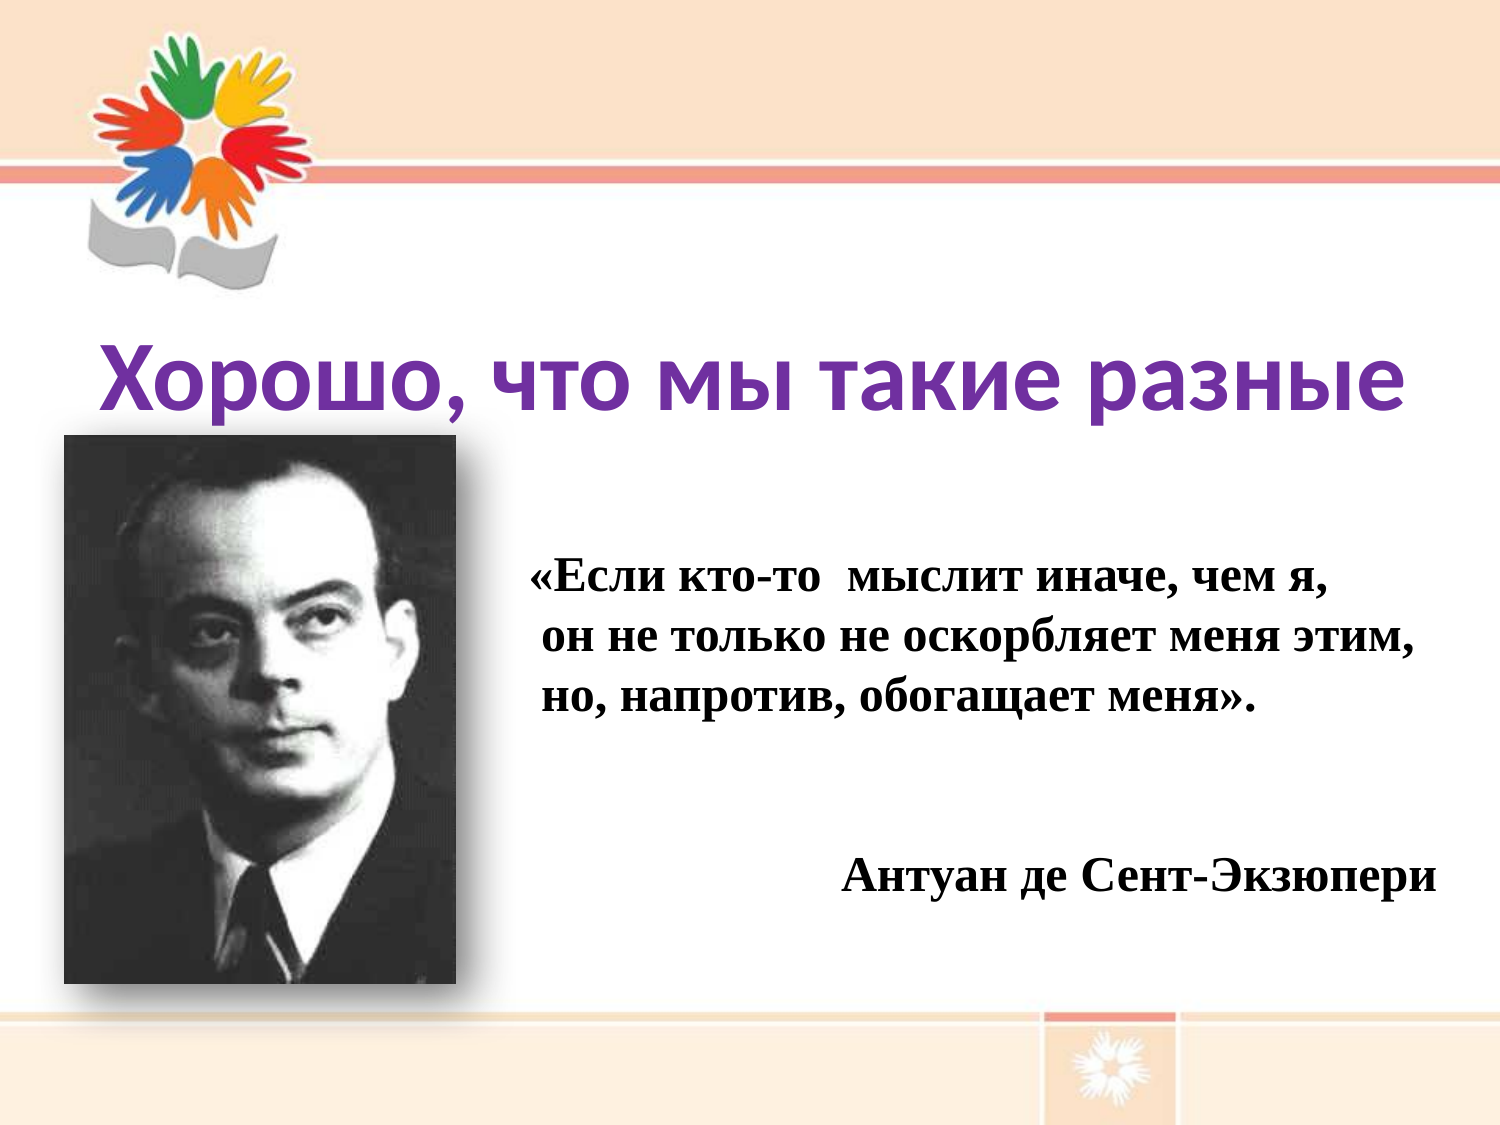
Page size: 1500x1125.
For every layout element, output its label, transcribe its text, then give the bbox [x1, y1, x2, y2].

picture [0, 0, 1500, 1125]
text_box «Если кто-то мыcлит иначе, чем я, он не только не оскорбляет меня этим, но, напротив, обогащает меня». Антуан де Сент-Экзюпери [513, 533, 1500, 1029]
text_box Хорошо, что мы такие разные [84, 302, 1424, 438]
